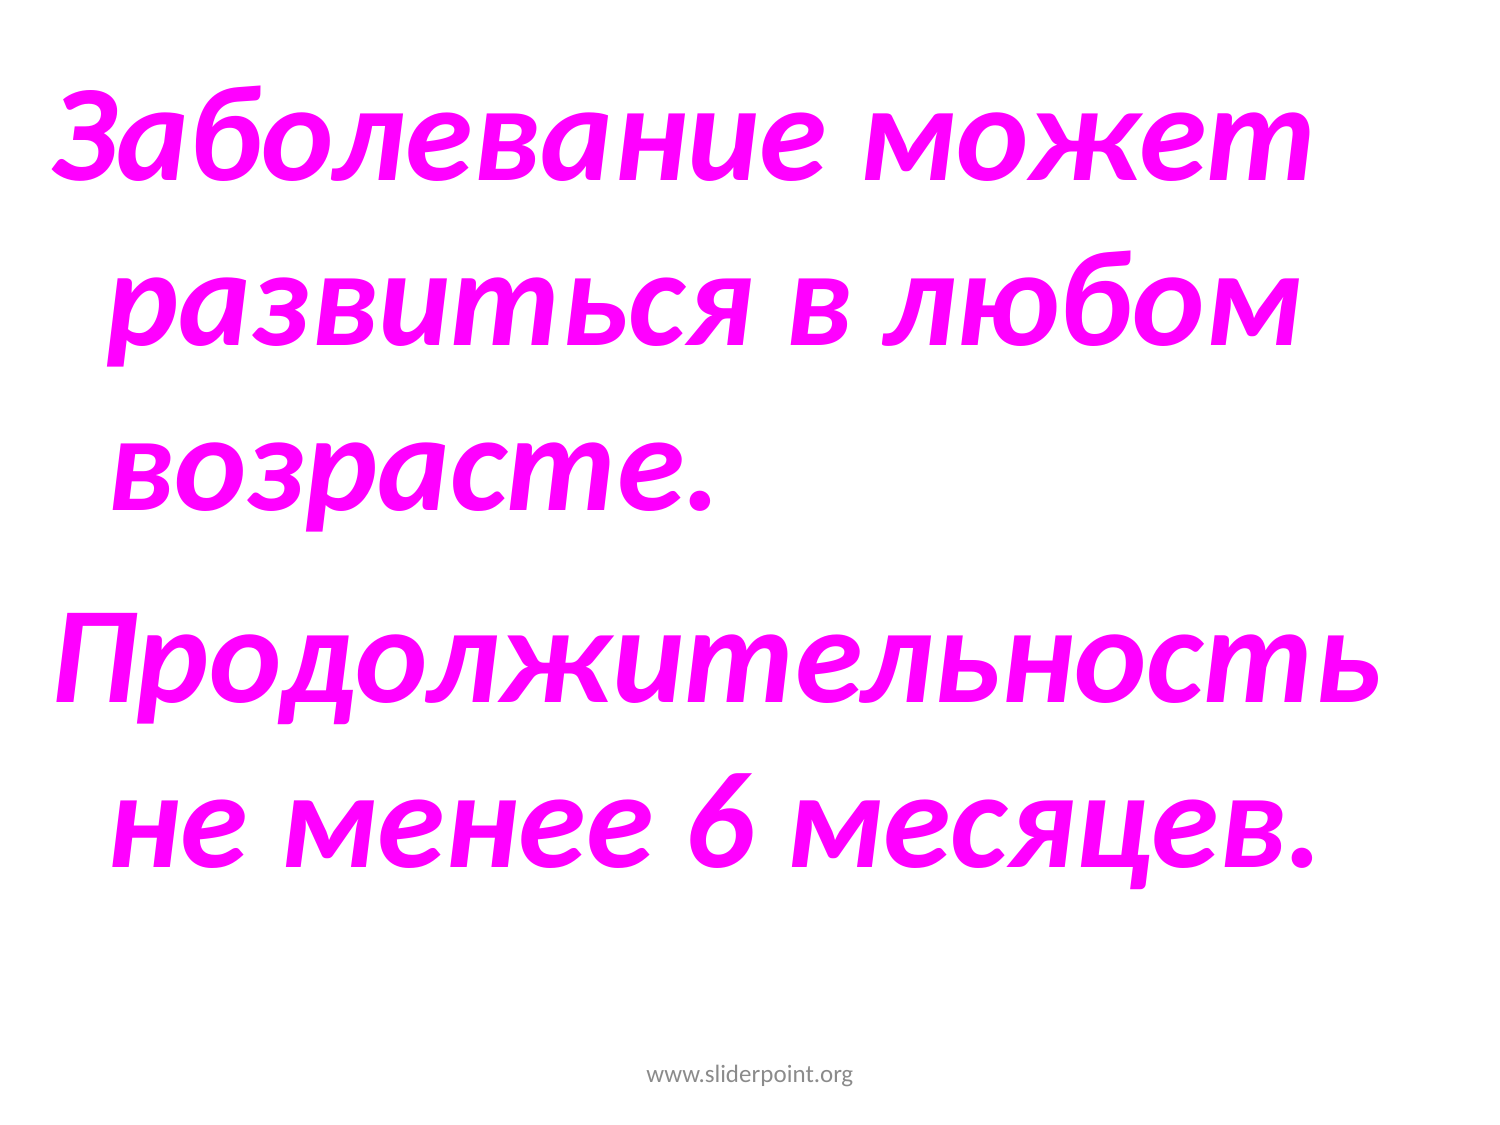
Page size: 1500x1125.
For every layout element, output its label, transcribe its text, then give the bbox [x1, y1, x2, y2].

footer www.sliderpoint.org [512, 1042, 988, 1103]
list Заболевание может развиться в любом возрасте. Продолжительность не менее 6 месяцев. [34, 34, 1430, 1032]
